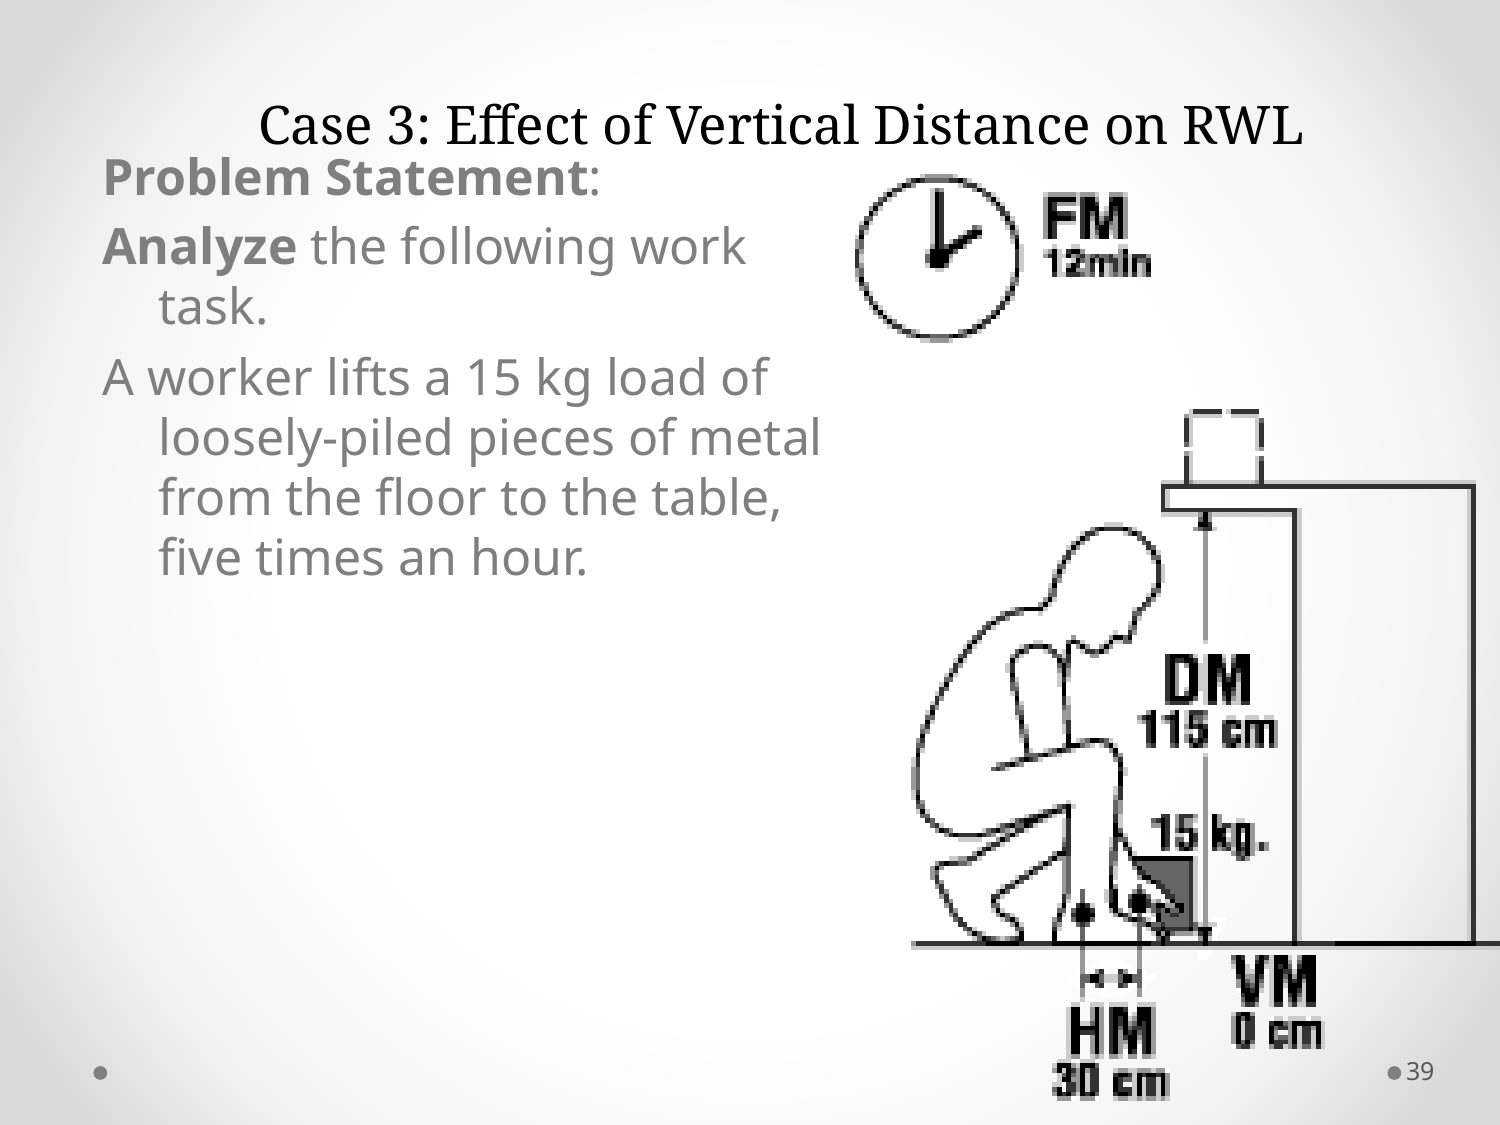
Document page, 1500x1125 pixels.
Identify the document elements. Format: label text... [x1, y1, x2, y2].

list Problem Statement: Analyze the following work task. A worker lifts a 15 kg load of loosely-piled pieces of metal from the floor to the table, five times an hour. [87, 137, 863, 1113]
title Case 3: Effect of Vertical Distance on RWL [62, 62, 1500, 163]
picture [0, 0, 1500, 1125]
